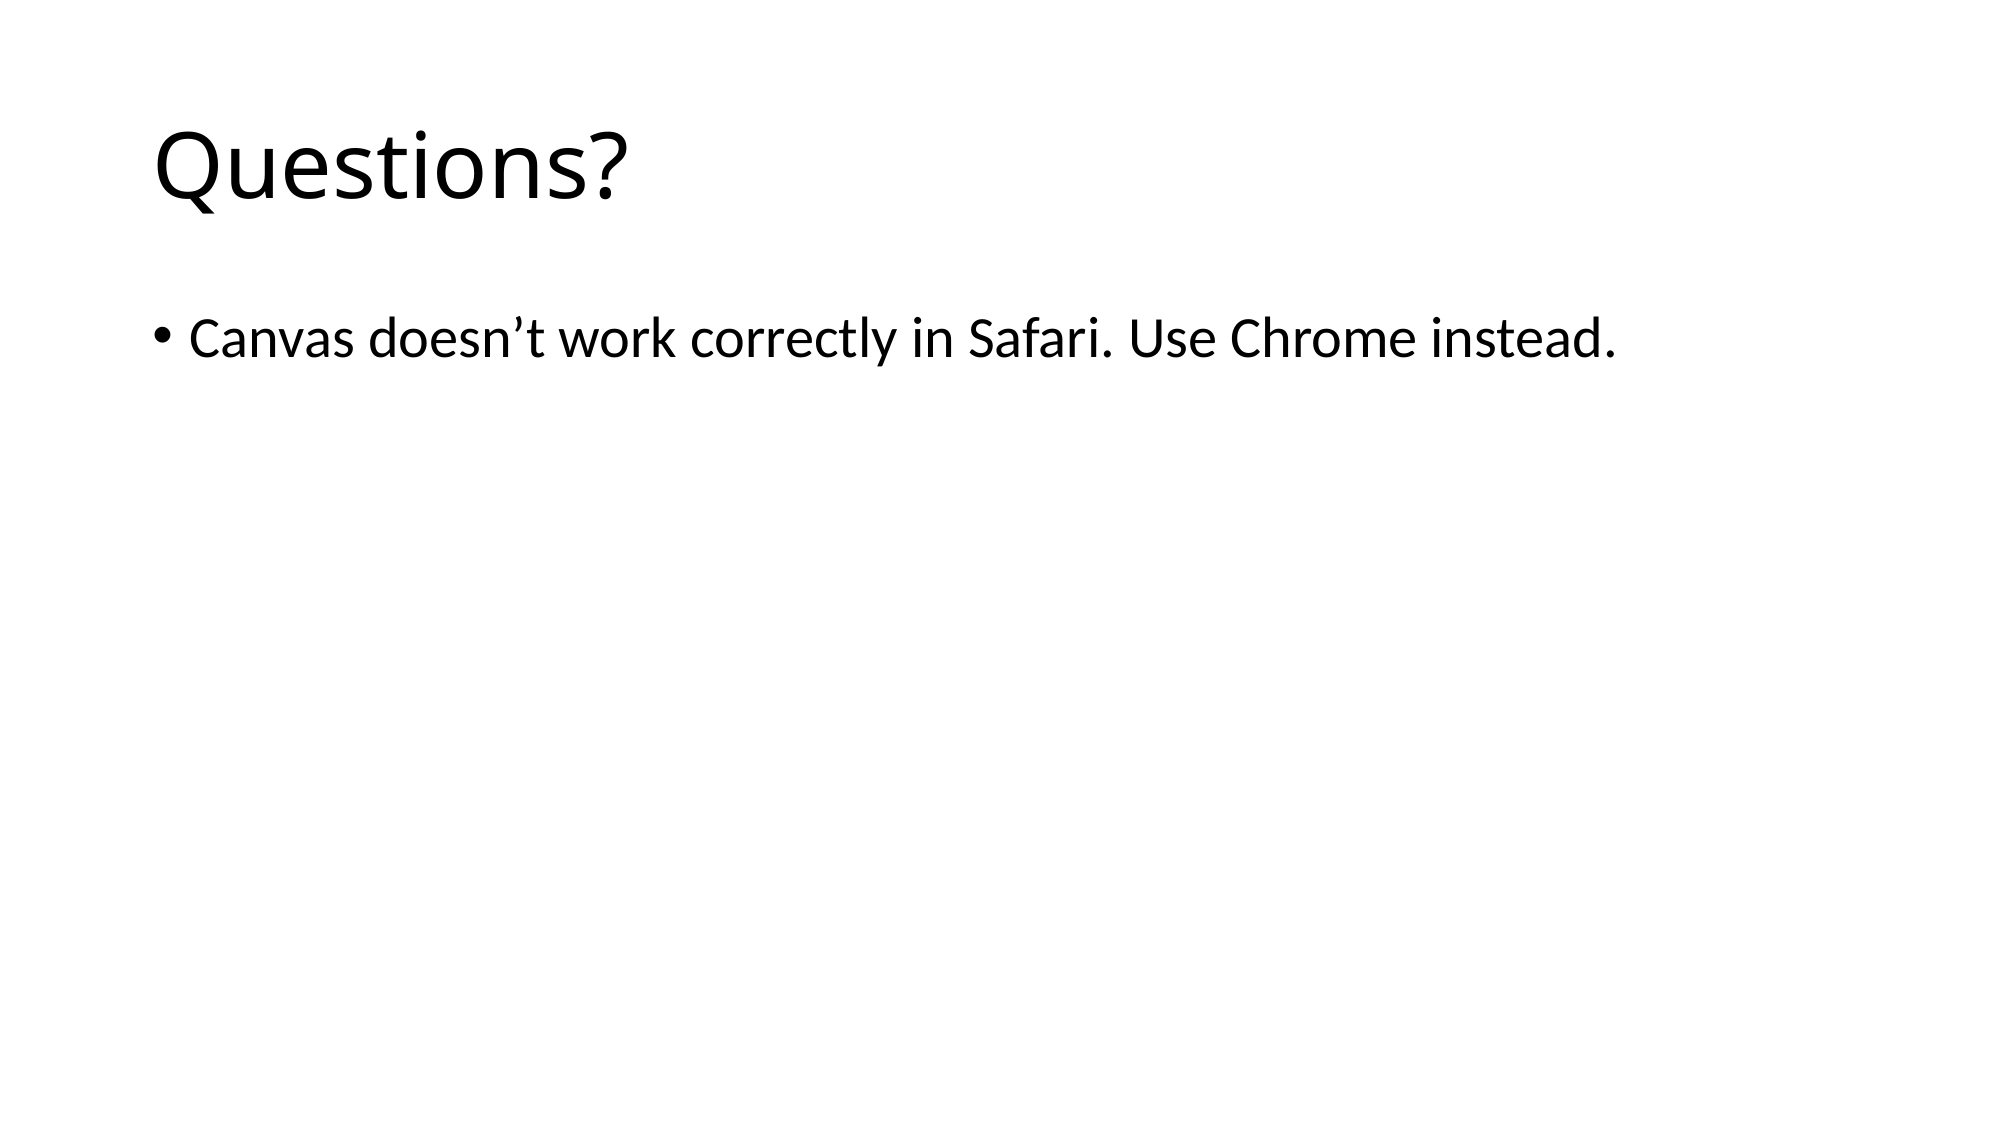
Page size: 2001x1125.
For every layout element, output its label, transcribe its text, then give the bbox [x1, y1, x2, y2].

title Questions? [137, 59, 1863, 278]
list Canvas doesn’t work correctly in Safari. Use Chrome instead. [137, 299, 1863, 1014]
